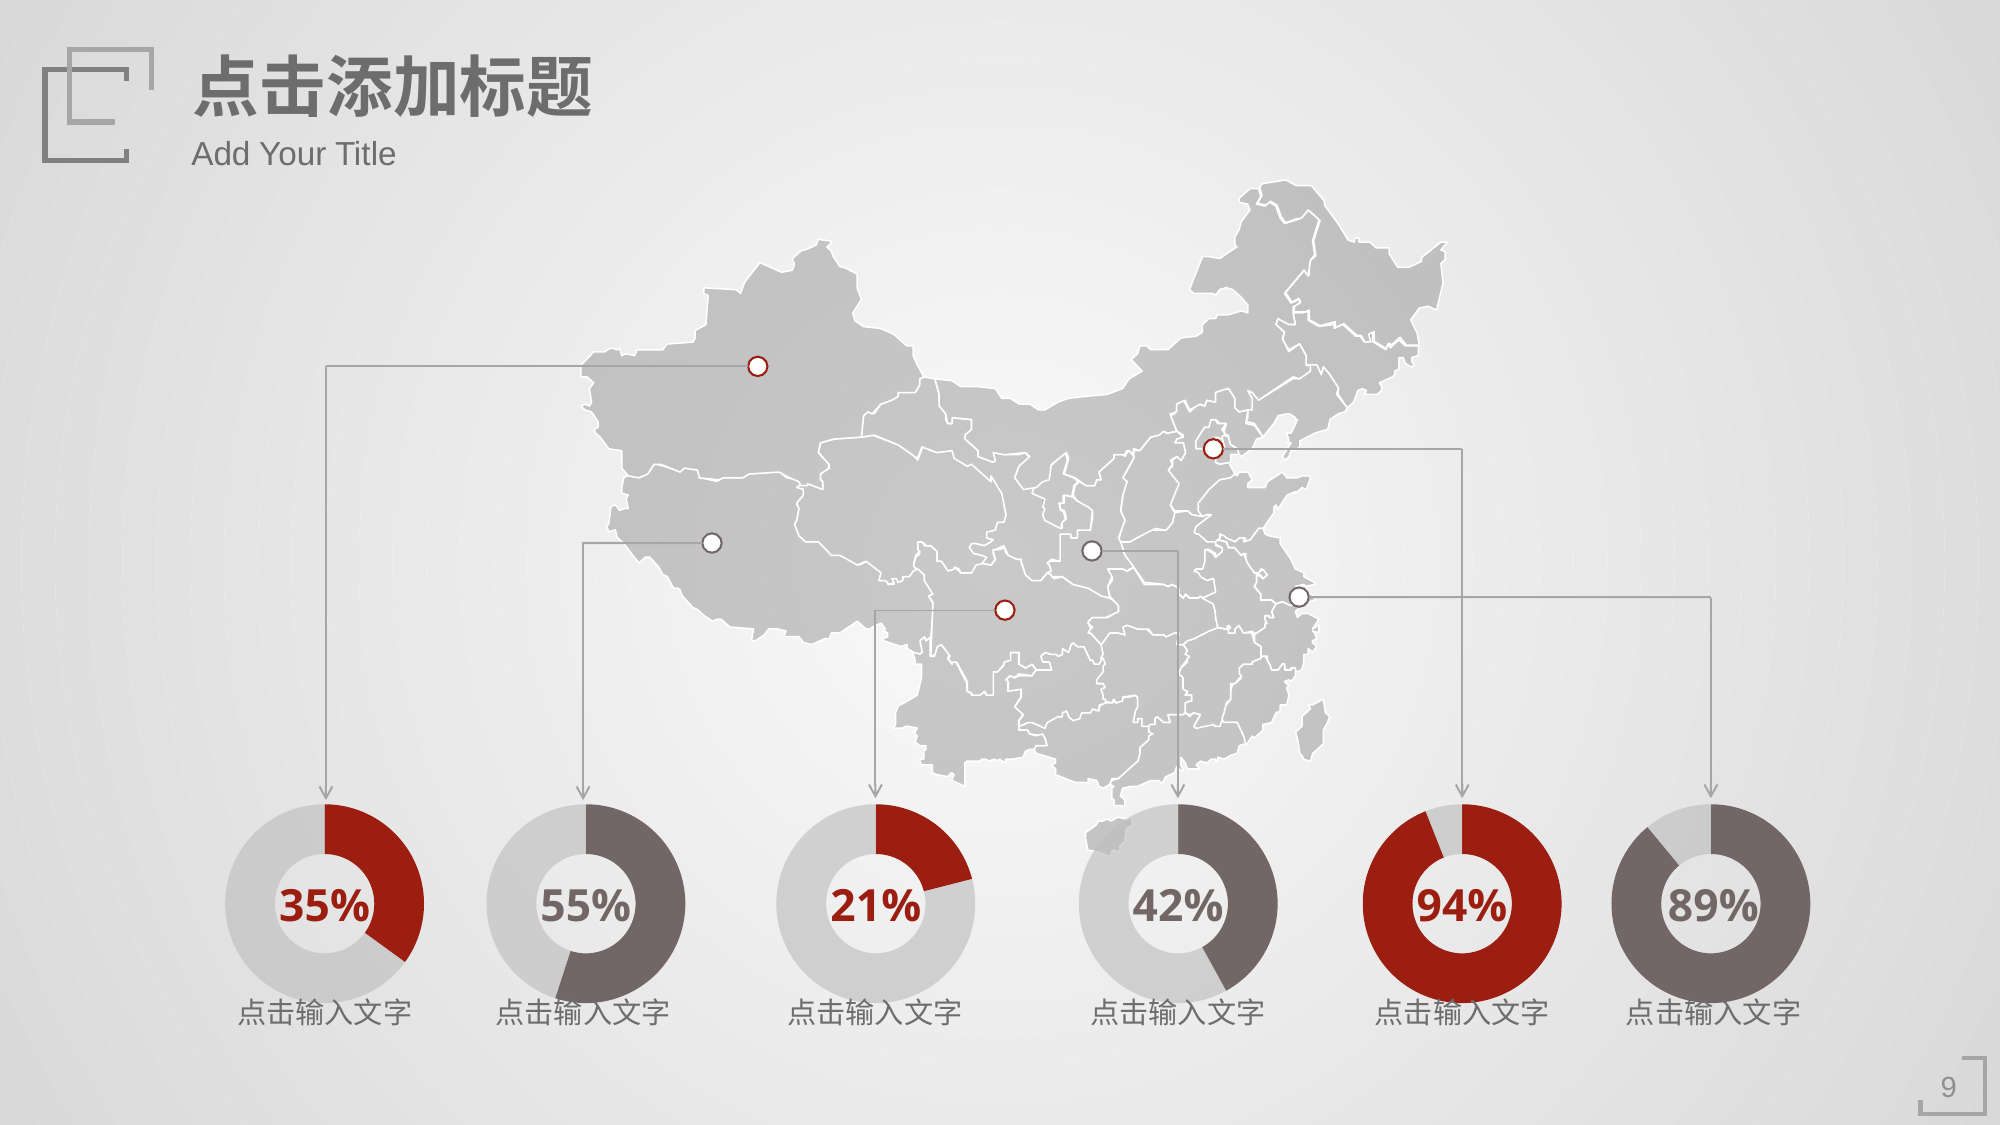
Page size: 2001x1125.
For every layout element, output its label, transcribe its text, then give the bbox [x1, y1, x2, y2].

text_box 点击输入文字 [221, 1008, 428, 1037]
chart [477, 800, 695, 1008]
text_box Add Your Title [176, 124, 555, 180]
text_box 点击输入文字 [1359, 1008, 1565, 1037]
chart [216, 800, 433, 1008]
text_box 点击输入文字 [480, 1008, 686, 1037]
chart [1353, 800, 1571, 1008]
text_box 点击输入文字 [772, 1008, 978, 1037]
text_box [580, 179, 1448, 857]
chart [1602, 800, 1820, 1008]
text_box 点击输入文字 [1075, 1008, 1281, 1037]
text_box 点击添加标题 [177, 36, 609, 132]
text_box 点击输入文字 [1610, 1008, 1816, 1037]
chart [1069, 800, 1287, 1008]
chart [767, 800, 985, 1008]
